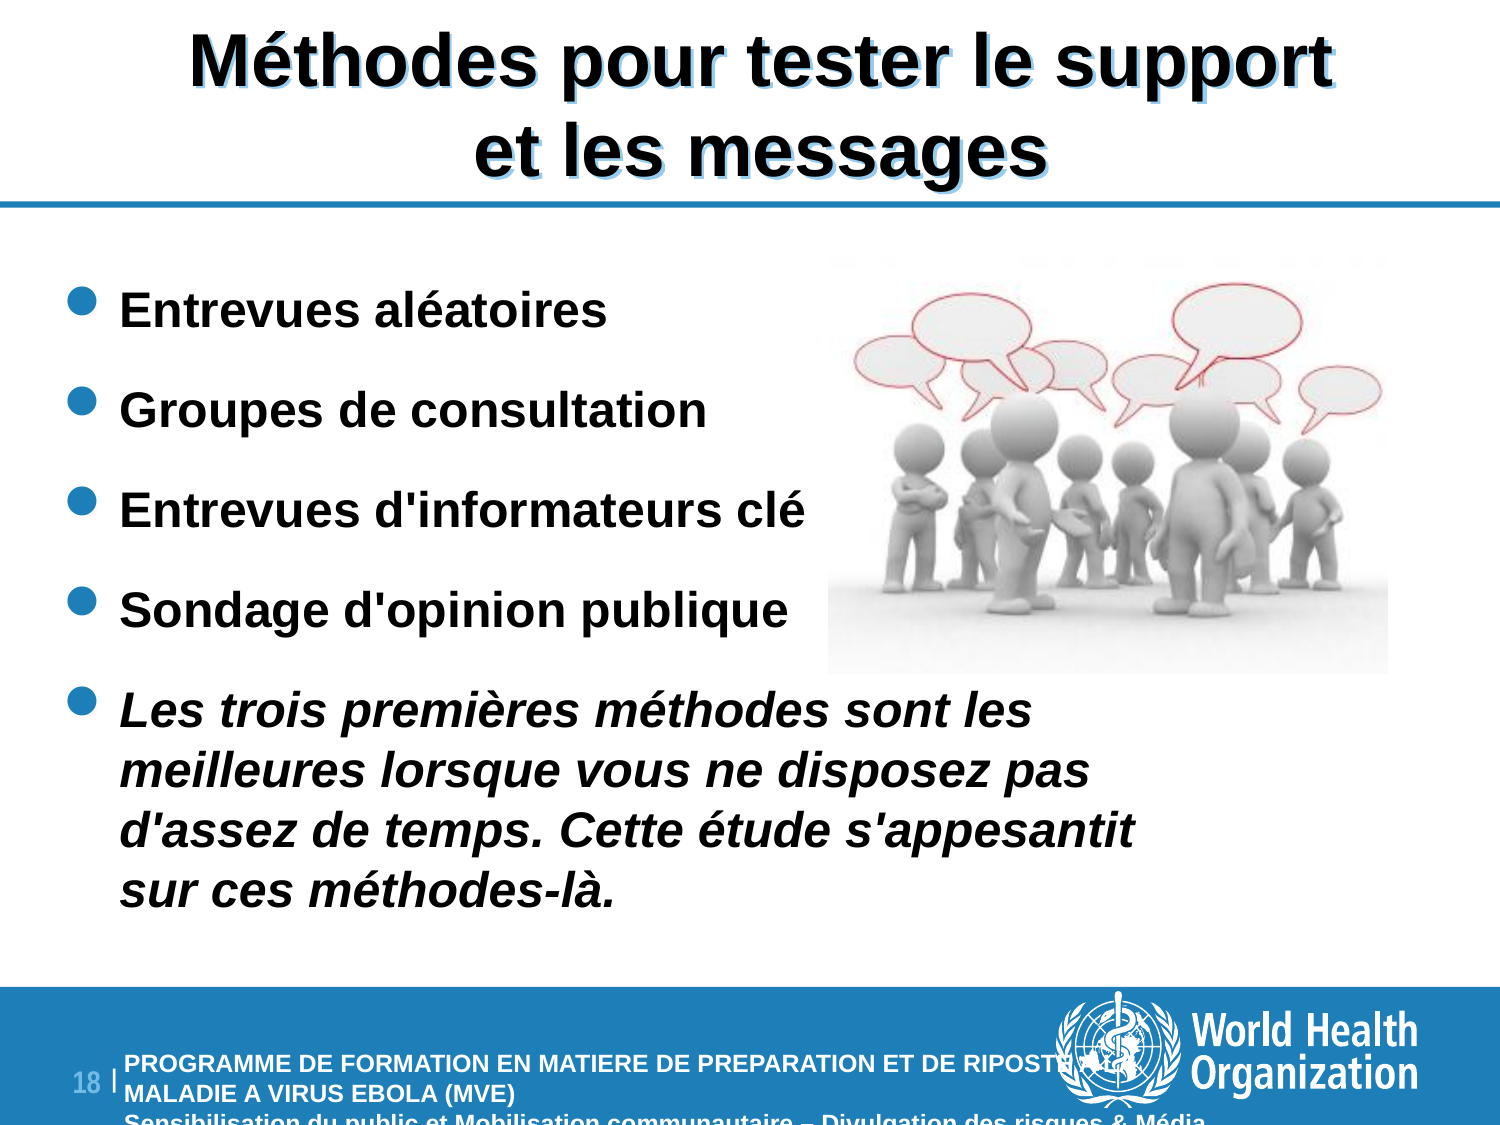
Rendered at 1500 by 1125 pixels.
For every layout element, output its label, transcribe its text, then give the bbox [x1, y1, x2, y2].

list Entrevues aléatoires Groupes de consultation Entrevues d'informateurs clé Sondage d'opinion publique Les trois premières méthodes sont les meilleures lorsque vous ne disposez pas d'assez de temps. Cette étude s'appesantit sur ces méthodes-là. [63, 277, 1152, 1021]
picture [827, 255, 1388, 675]
title Méthodes pour tester le support et les messages [69, 39, 1455, 164]
